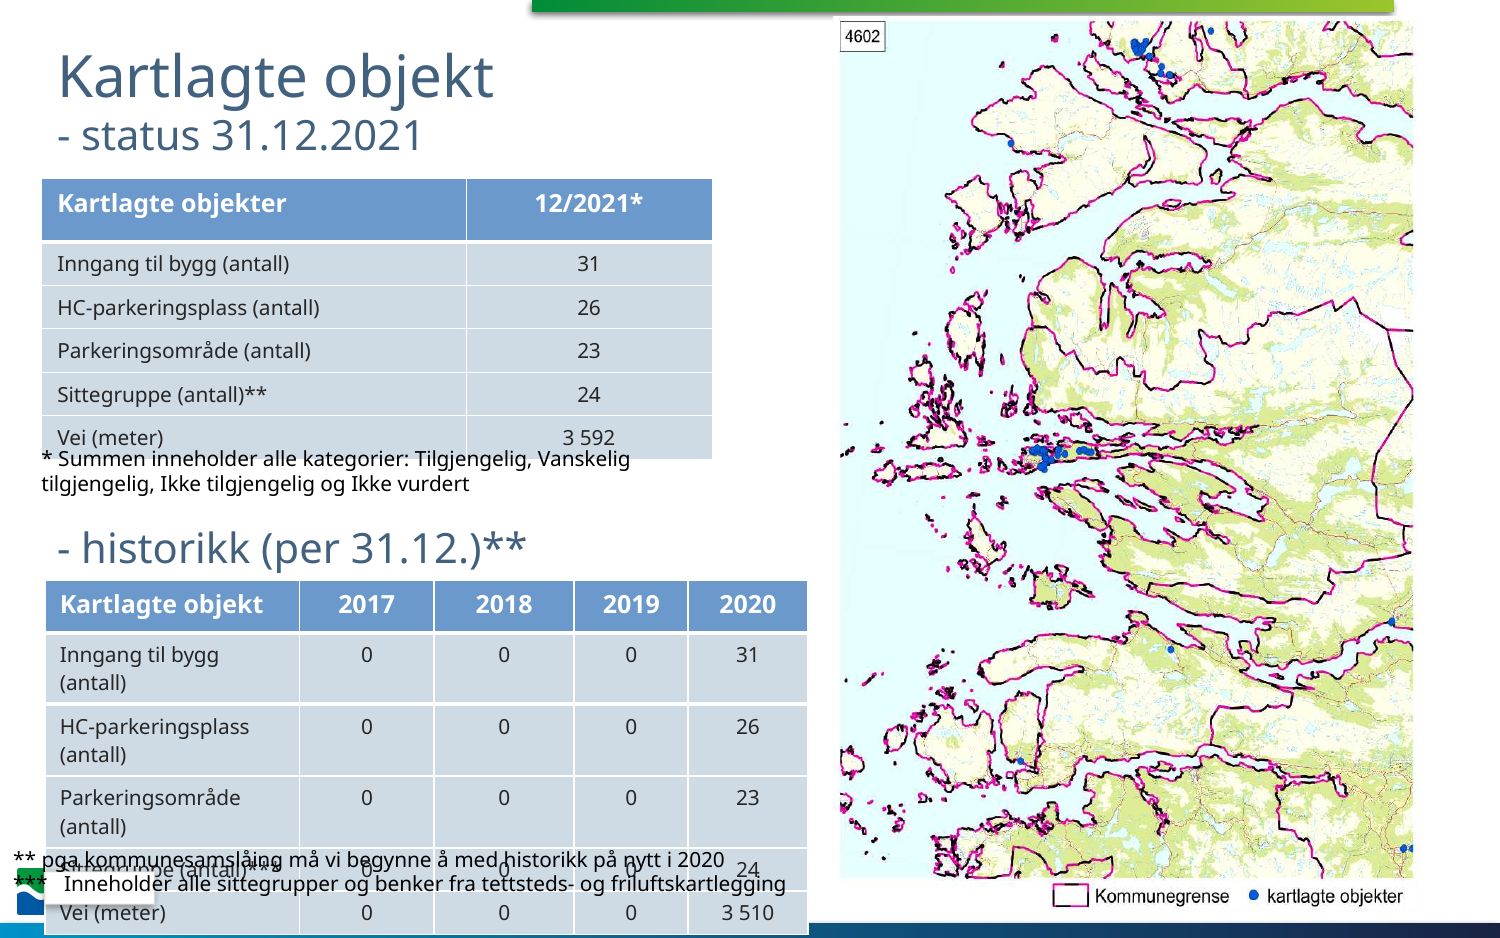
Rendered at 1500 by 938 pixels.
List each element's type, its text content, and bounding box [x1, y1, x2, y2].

table_cell 23 [689, 777, 807, 847]
table_cell 3 510 [689, 892, 807, 934]
table_cell 0 [300, 706, 433, 775]
table_cell 0 [575, 706, 687, 775]
table_cell 23 [467, 329, 712, 372]
table_cell 0 [575, 777, 687, 838]
table_cell Inngang til bygg (antall) [46, 635, 299, 702]
table_cell Vei (meter) [42, 416, 466, 438]
text_box ** pga kommunesamslåing må vi begynne å med historikk på nytt i 2020 *** Inneholder alle sittegrupper og benker fra tettsteds- og friluftskartlegging [0, 838, 802, 904]
table_cell Parkeringsområde (antall) [46, 777, 299, 838]
table_header 2018 [435, 581, 573, 631]
table_cell 0 [435, 777, 573, 838]
picture [833, 16, 1419, 913]
table_cell 0 [300, 635, 433, 702]
table_cell 0 [300, 904, 433, 934]
table_cell 31 [467, 244, 712, 285]
table_cell HC-parkeringsplass (antall) [46, 706, 299, 775]
table_cell 26 [467, 286, 712, 328]
table_header 2017 [300, 581, 433, 631]
table_cell Sittegruppe (antall)** [42, 373, 466, 415]
table_cell 0 [575, 904, 687, 934]
table_cell 0 [435, 635, 573, 702]
table_cell 3 592 [467, 416, 712, 459]
table_cell 0 [435, 706, 573, 775]
table_cell 31 [689, 635, 807, 702]
table_header 2019 [575, 581, 687, 631]
table_cell 0 [575, 635, 687, 702]
table_header Kartlagte objekter [42, 179, 466, 240]
table_header Kartlagte objekt [46, 581, 299, 631]
table_header 2020 [689, 581, 807, 631]
text_box * Summen inneholder alle kategorier: Tilgjengelig, Vanskelig tilgjengelig, Ikke tilgjengelig og Ikke vurdert [26, 438, 711, 504]
table_cell Inngang til bygg (antall) [42, 244, 466, 285]
text_box - historikk (per 31.12.)** [42, 496, 828, 580]
table_cell 24 [467, 373, 712, 415]
text_box Kartlagte objekt - status 31.12.2021 [42, 24, 828, 167]
table_cell Vei (meter) [46, 904, 299, 934]
table_cell HC-parkeringsplass (antall) [42, 286, 466, 328]
table_cell 26 [689, 706, 807, 775]
table_header 12/2021* [467, 179, 712, 240]
table_cell Parkeringsområde (antall) [42, 329, 466, 372]
table_cell 24 [802, 849, 807, 890]
table_cell 0 [300, 777, 433, 838]
table_cell 0 [435, 904, 573, 934]
